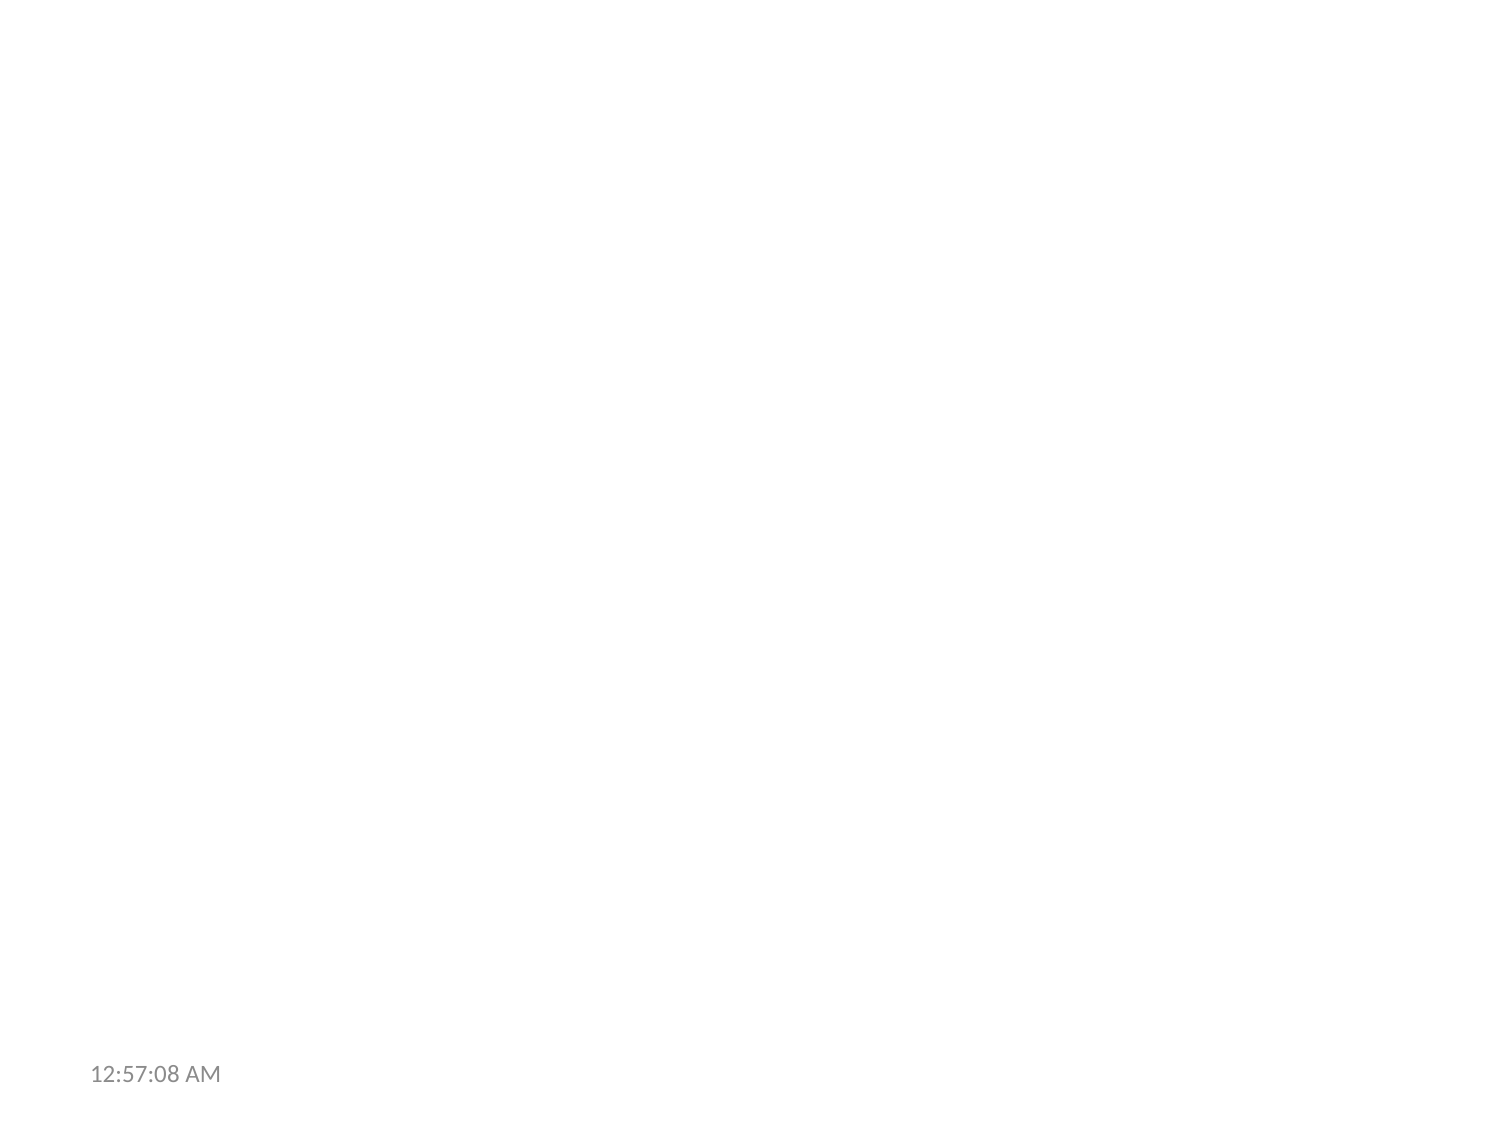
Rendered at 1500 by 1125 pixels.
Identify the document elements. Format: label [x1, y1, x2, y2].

slide_number [75, 1042, 425, 1103]
